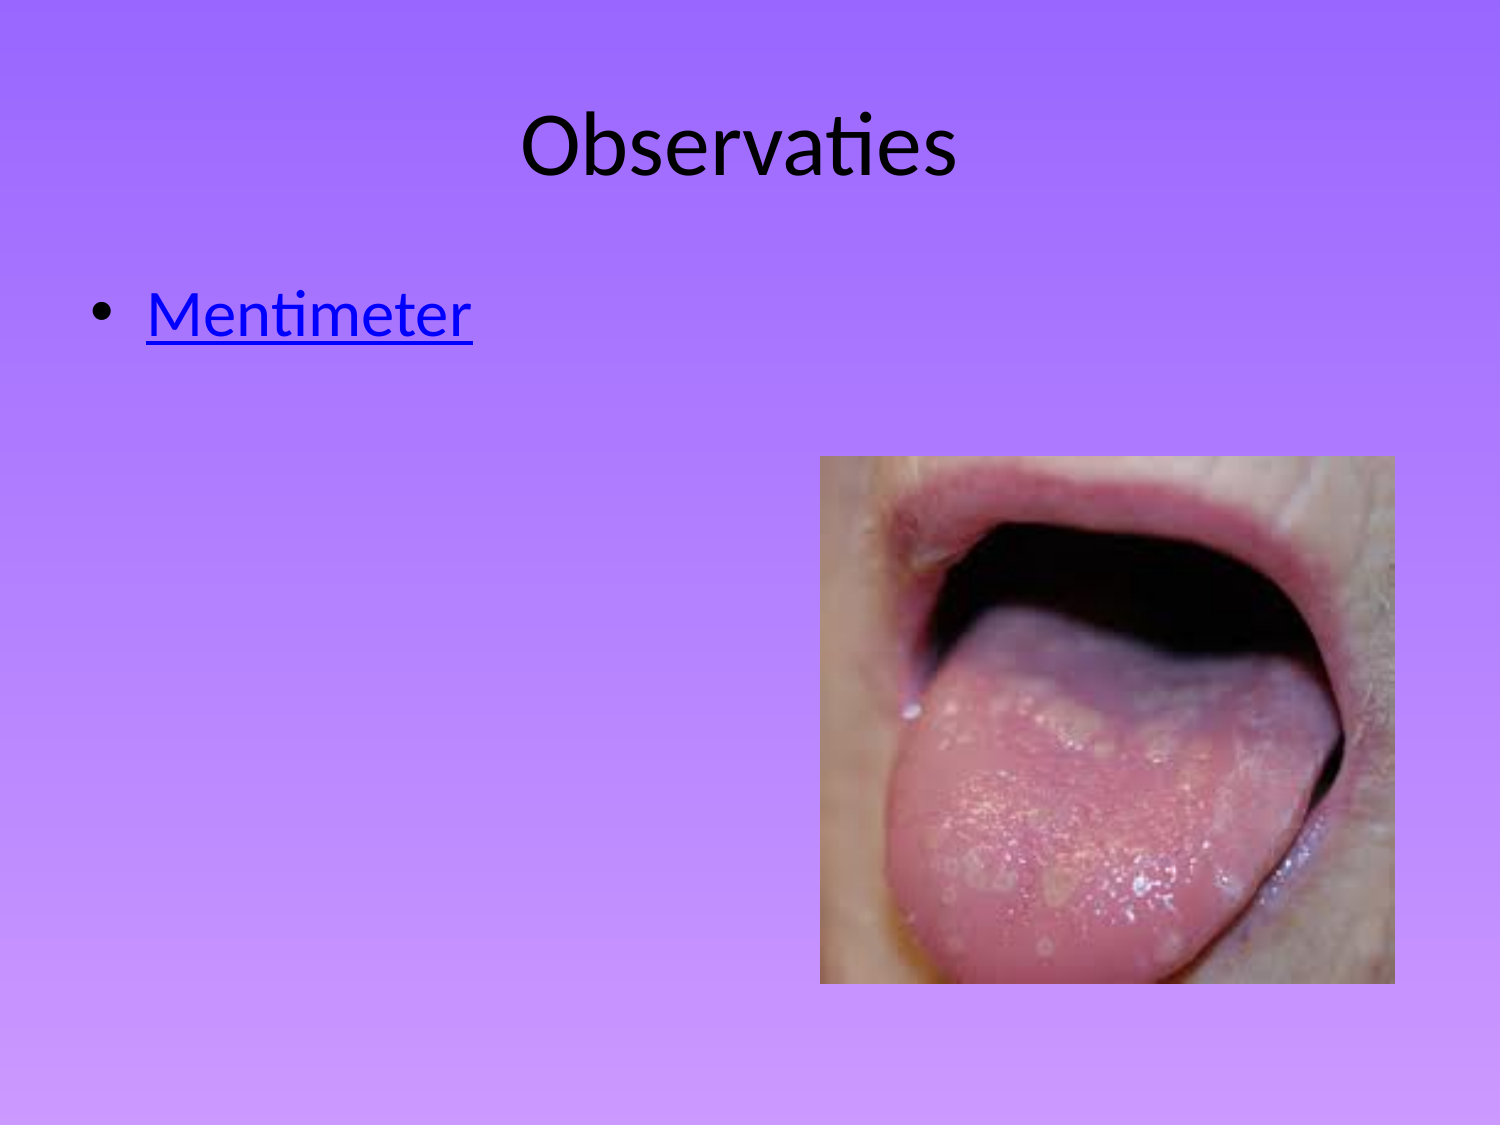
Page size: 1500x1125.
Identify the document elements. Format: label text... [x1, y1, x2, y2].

picture [820, 455, 1395, 984]
list Mentimeter [75, 262, 1425, 1005]
title Observaties [75, 45, 1425, 233]
